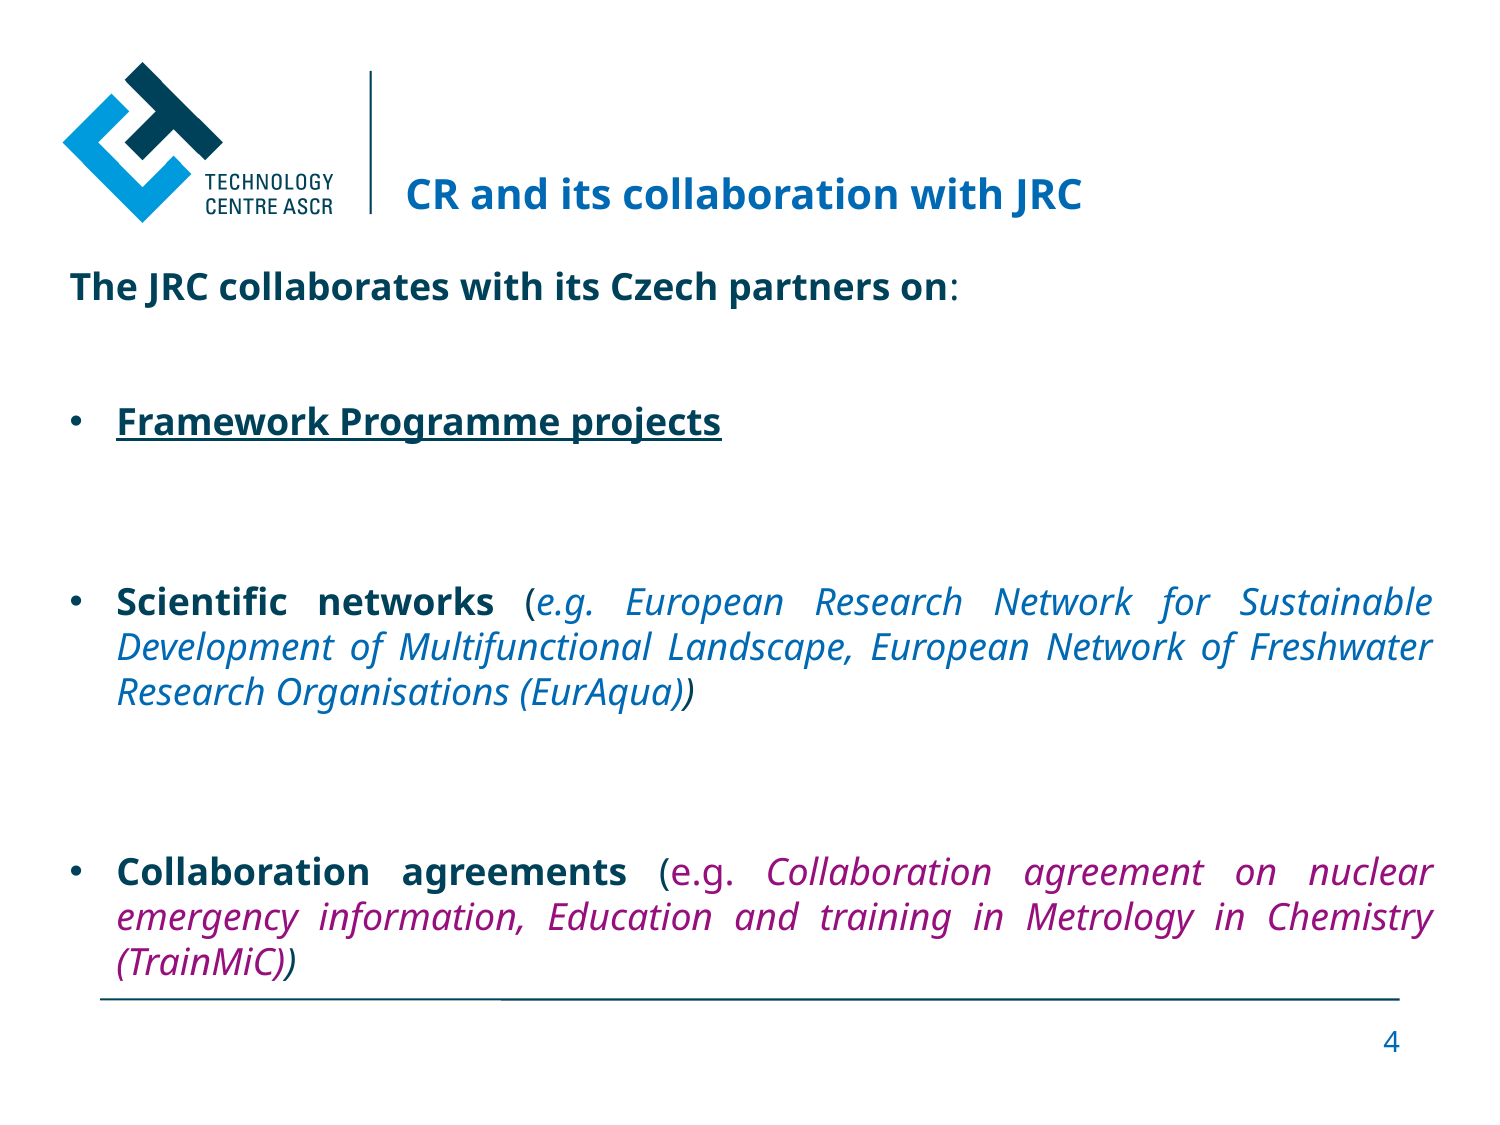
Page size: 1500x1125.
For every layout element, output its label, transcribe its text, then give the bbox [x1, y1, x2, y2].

text_box The JRC collaborates with its Czech partners on: Framework Programme projects Scientific networks (e.g. European Research Network for Sustainable Development of Multifunctional Landscape, European Network of Freshwater Research Organisations (EurAqua)) Collaboration agreements (e.g. Collaboration agreement on nuclear emergency information, Education and training in Metrology in Chemistry (TrainMiC)) [54, 255, 1449, 991]
picture [0, 0, 396, 246]
title CR and its collaboration with JRC [390, 59, 1385, 226]
slide_number 4 [1049, 1022, 1401, 1102]
